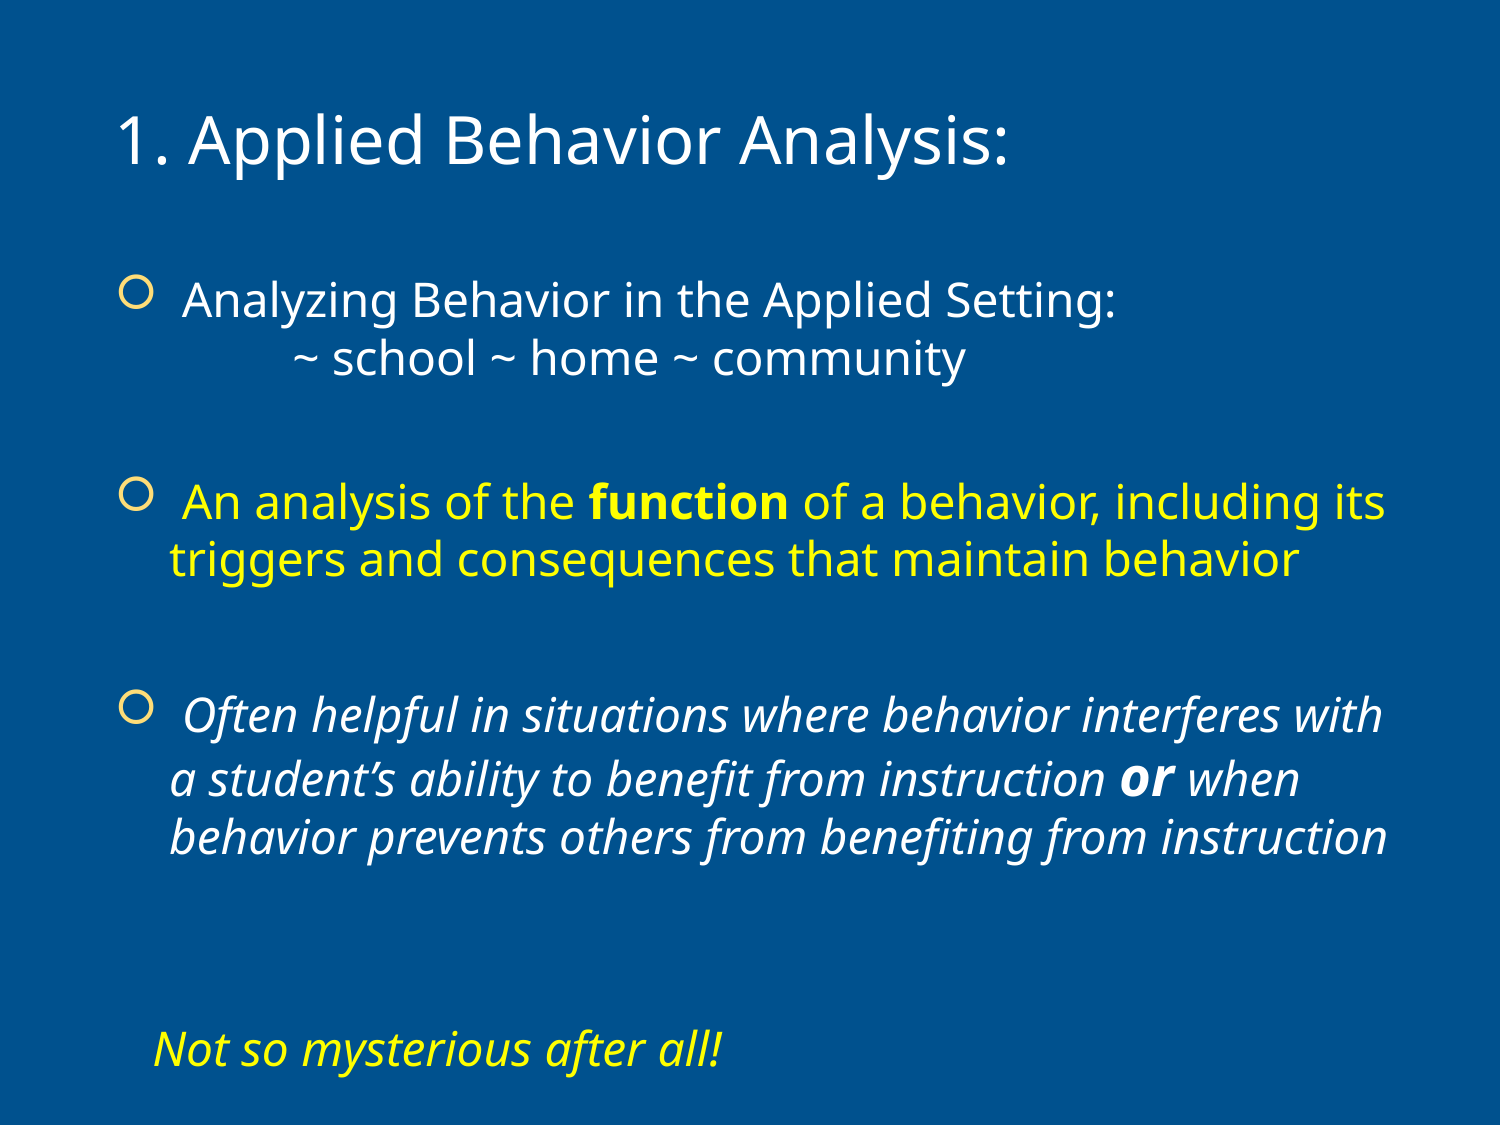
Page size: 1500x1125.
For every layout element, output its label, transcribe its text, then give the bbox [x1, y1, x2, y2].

title 1. Applied Behavior Analysis: [99, 62, 1269, 215]
list Analyzing Behavior in the Applied Setting: ~ school ~ home ~ community An analysis of the function of a behavior, including its triggers and consequences that maintain behavior Often helpful in situations where behavior interferes with a student’s ability to benefit from instruction or when behavior prevents others from benefiting from instruction Not so mysterious after all! [99, 262, 1413, 1125]
